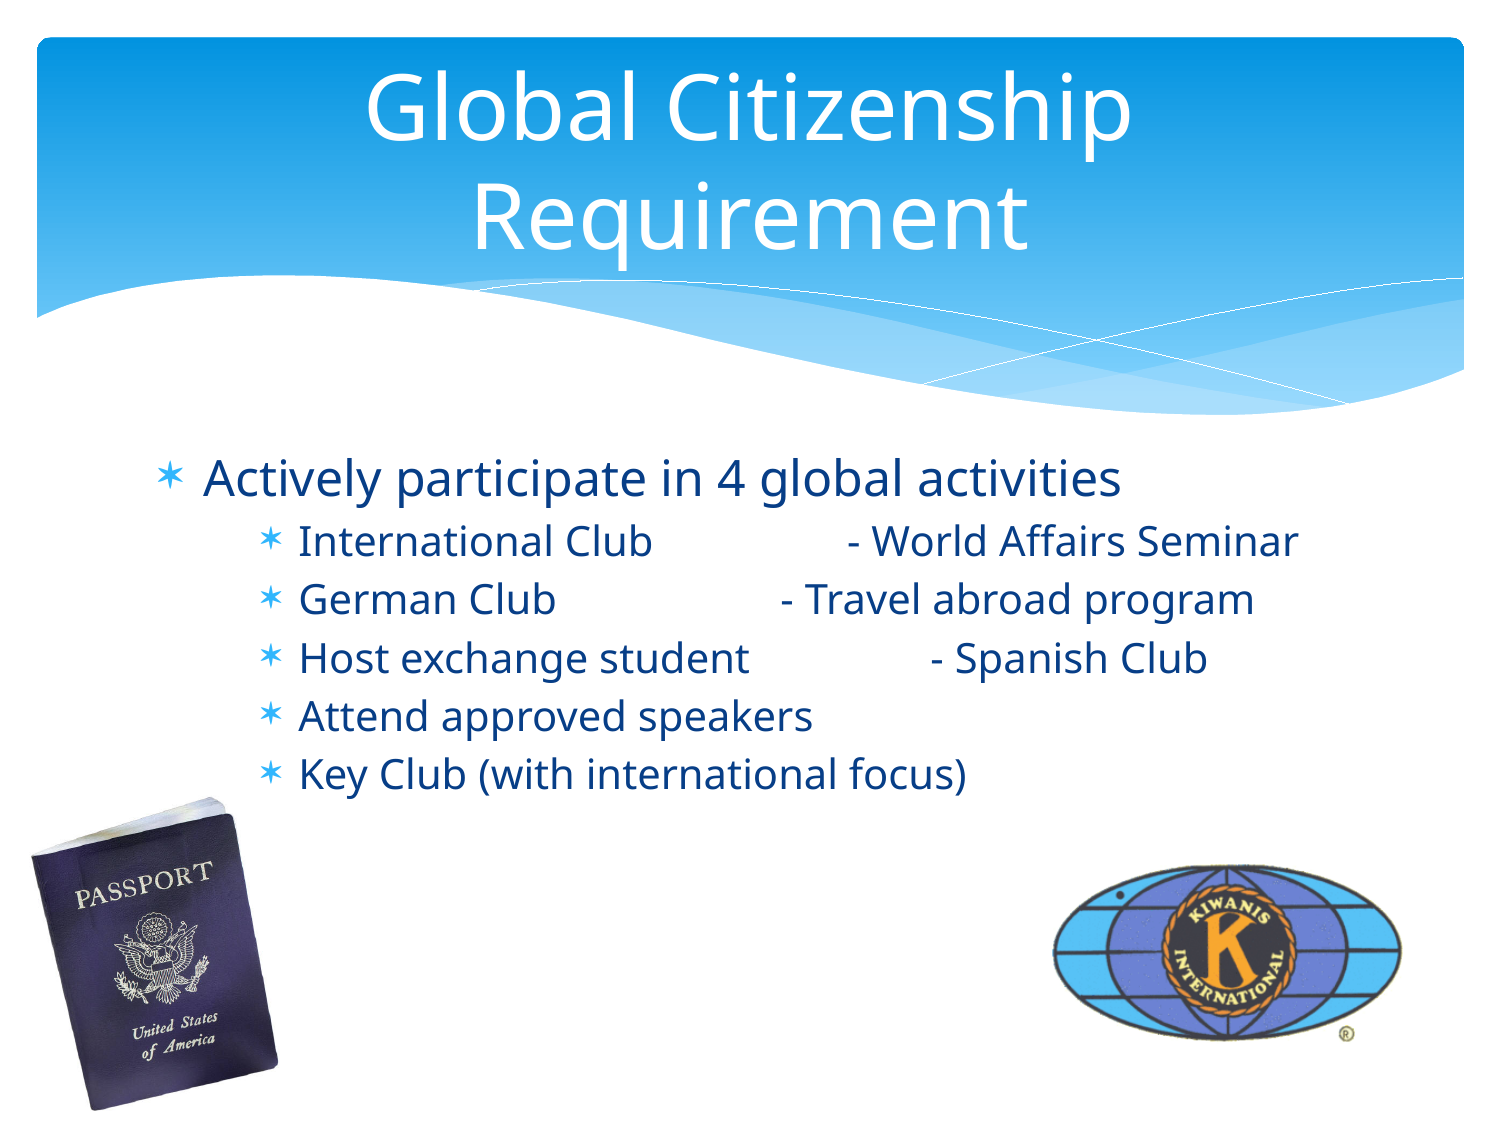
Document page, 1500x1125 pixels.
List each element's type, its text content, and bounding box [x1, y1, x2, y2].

picture [24, 791, 283, 1115]
list Actively participate in 4 global activities International Club - World Affairs Seminar German Club - Travel abroad program Host exchange student - Spanish Club Attend approved speakers Key Club (with international focus) [143, 438, 1359, 1005]
title Global Citizenship Requirement [75, 55, 1425, 261]
picture [1049, 862, 1405, 1045]
